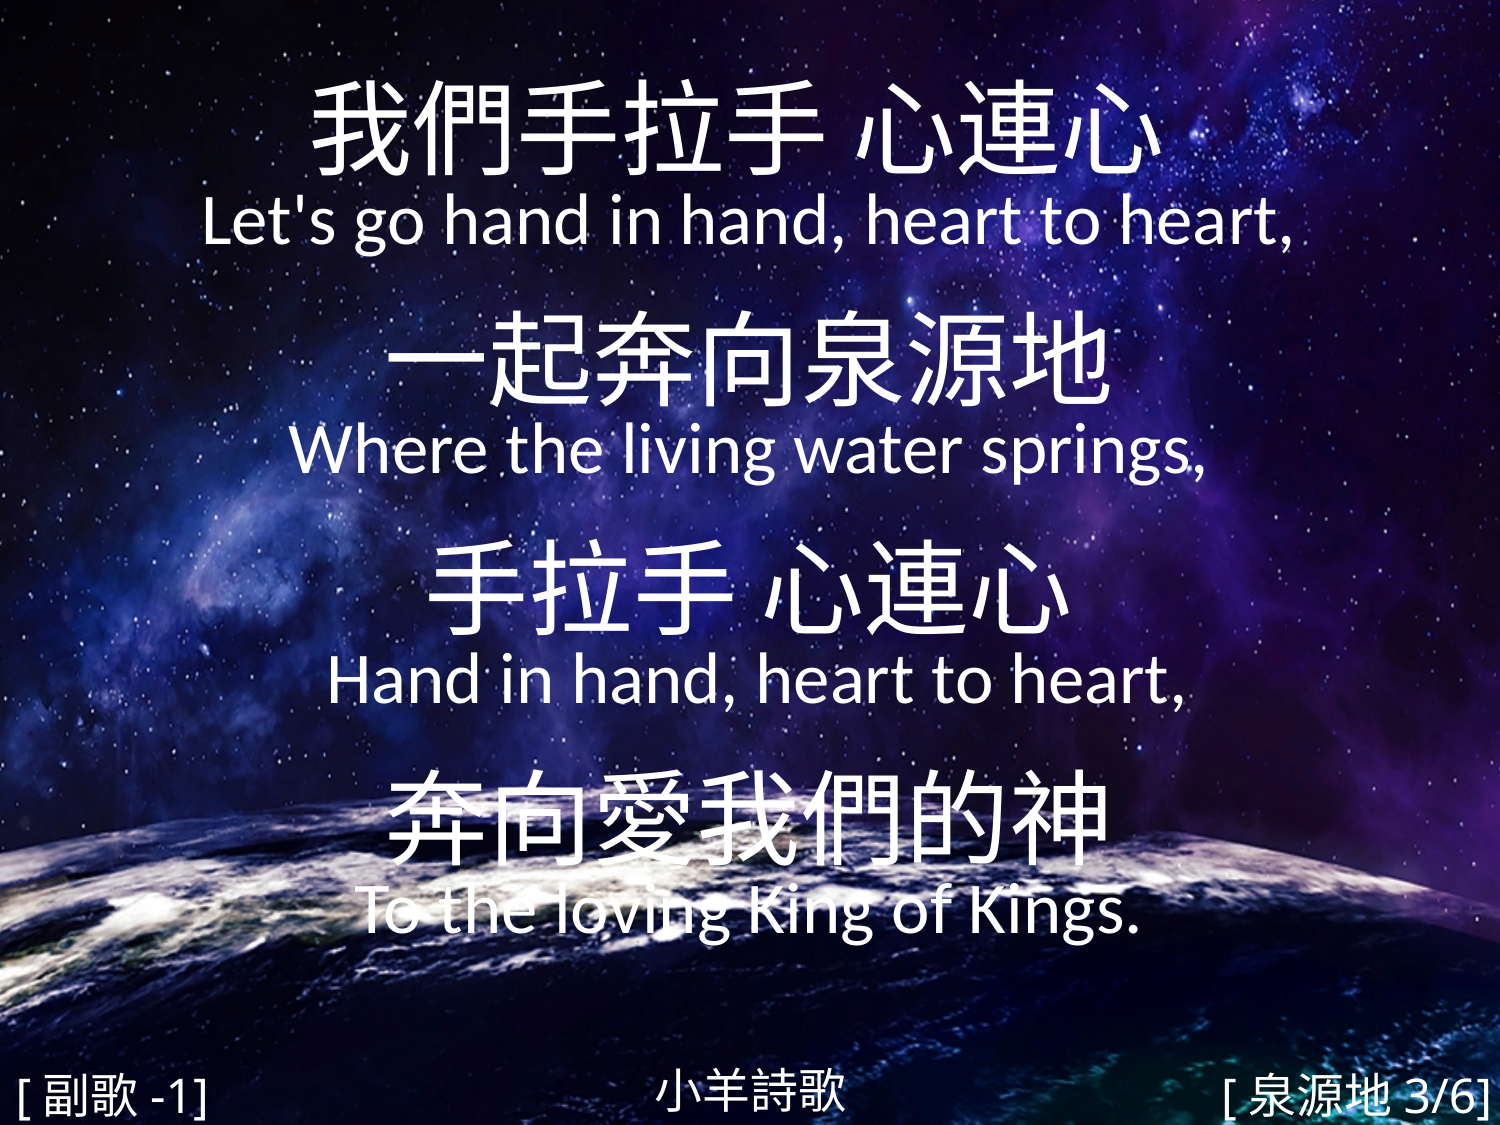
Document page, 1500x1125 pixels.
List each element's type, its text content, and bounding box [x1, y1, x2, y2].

subtitle 小羊詩歌 [0, 1053, 1500, 1125]
picture [0, 706, 1500, 1053]
text_box 我們手拉手 心連心 Let's go hand in hand, heart to heart, 一起奔向泉源地 Where the living water springs, 手拉手 心連心 Hand in hand, heart to heart, 奔向愛我們的神 To the loving King of Kings. [0, 0, 1500, 706]
text_box [副歌-1] [0, 1058, 271, 1125]
title [0, 706, 1494, 710]
text_box [泉源地3/6] [868, 1058, 1500, 1125]
